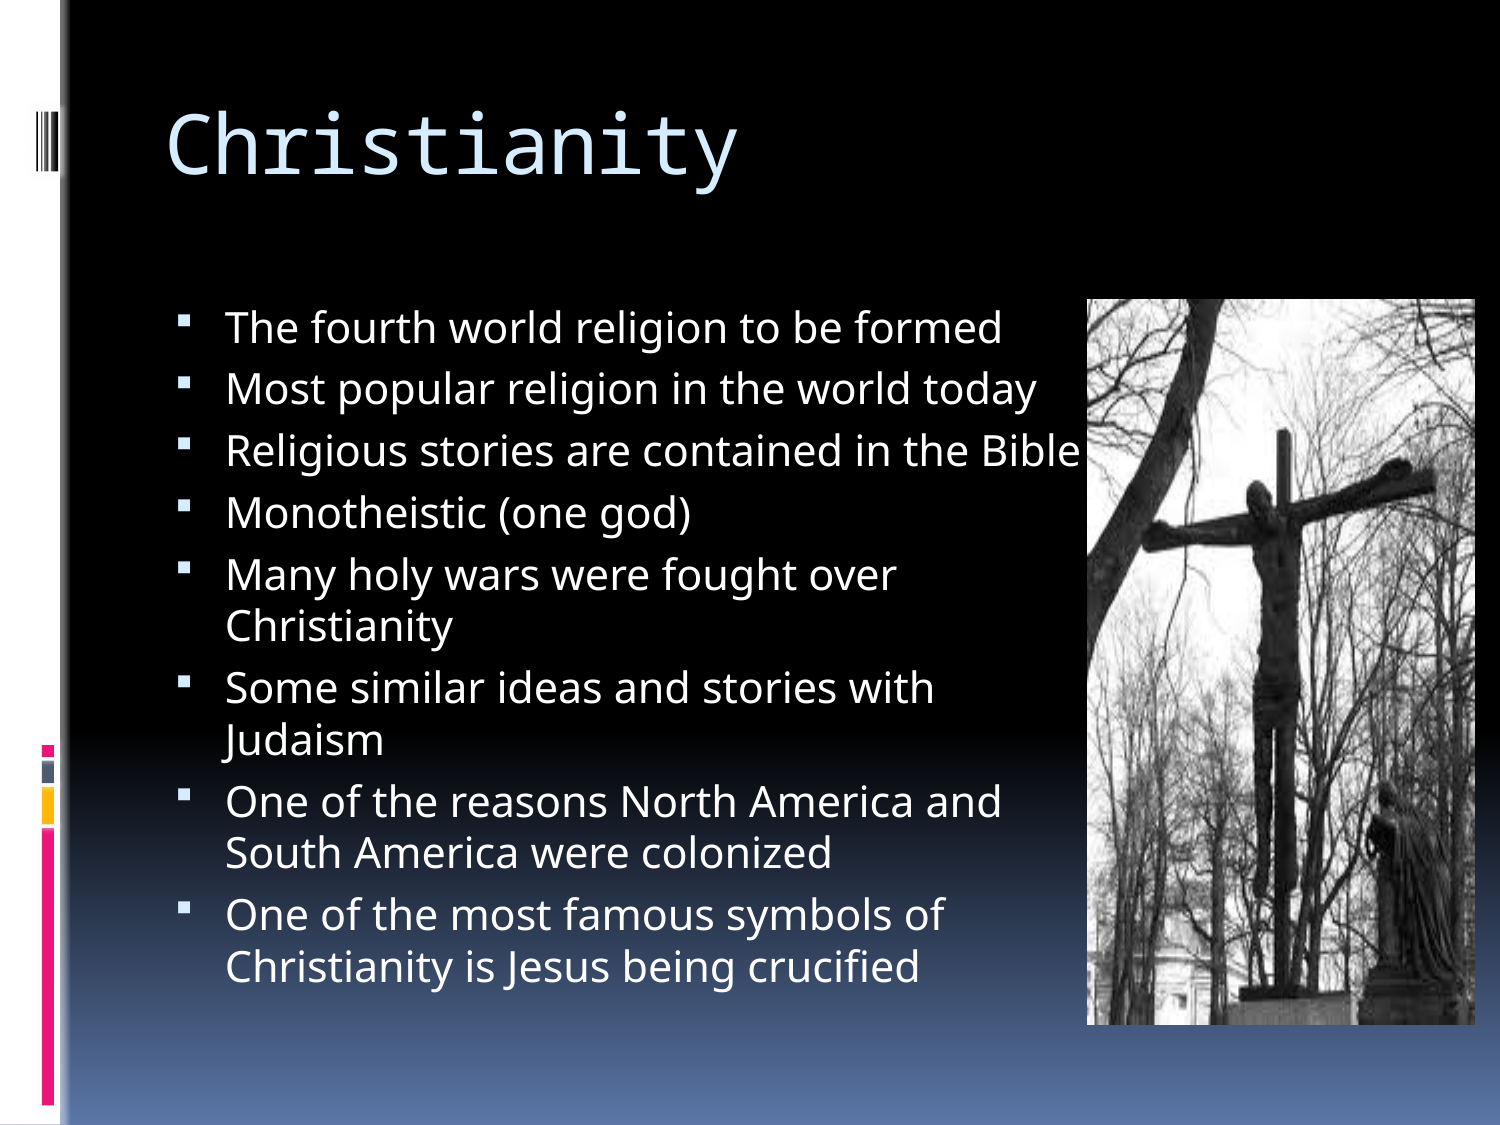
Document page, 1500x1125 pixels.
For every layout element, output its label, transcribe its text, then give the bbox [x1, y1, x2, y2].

picture [1086, 299, 1476, 1026]
title Christianity [150, 83, 1425, 234]
list The fourth world religion to be formed Most popular religion in the world today Religious stories are contained in the Bible Monotheistic (one god) Many holy wars were fought over Christianity Some similar ideas and stories with Judaism One of the reasons North America and South America were colonized One of the most famous symbols of Christianity is Jesus being crucified [150, 292, 1113, 1038]
